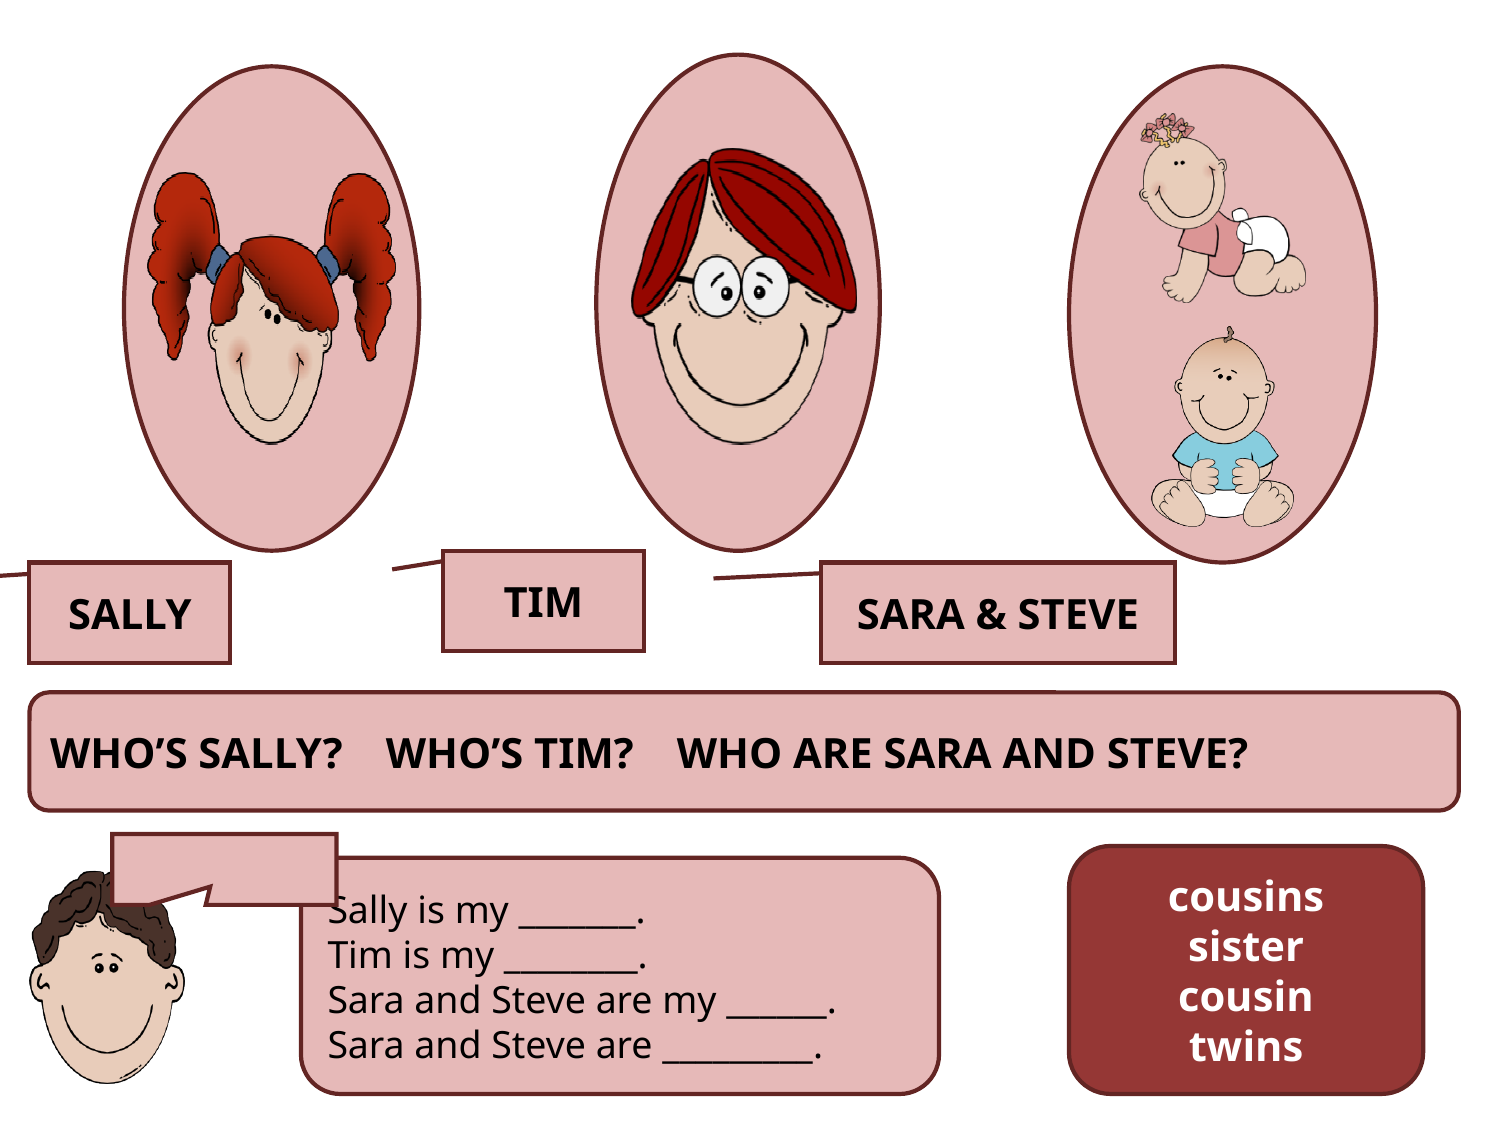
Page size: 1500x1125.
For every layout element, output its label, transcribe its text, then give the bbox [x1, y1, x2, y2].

text_box [861, 179, 880, 427]
text_box [596, 54, 851, 551]
text_box [153, 453, 391, 551]
text_box Sally is my _______. Tim is my ________. Sara and Steve are my ______. Sara and Steve are _________. [300, 857, 940, 1094]
text_box TIM [392, 550, 644, 652]
text_box WHO’S SALLY? WHO’S TIM? WHO ARE SARA AND STEVE? [29, 692, 1459, 811]
text_box [400, 188, 420, 429]
text_box [112, 834, 337, 905]
text_box SARA & STEVE [713, 562, 1176, 663]
text_box cousins sister cousin twins [1068, 845, 1424, 1094]
picture [1151, 325, 1294, 528]
text_box [1154, 537, 1291, 563]
picture [147, 172, 396, 445]
picture [631, 148, 857, 445]
picture [1139, 113, 1306, 303]
text_box [123, 192, 142, 425]
picture [29, 869, 186, 1084]
text_box [150, 66, 394, 172]
text_box SALLY [0, 562, 231, 663]
text_box [1069, 66, 1377, 531]
